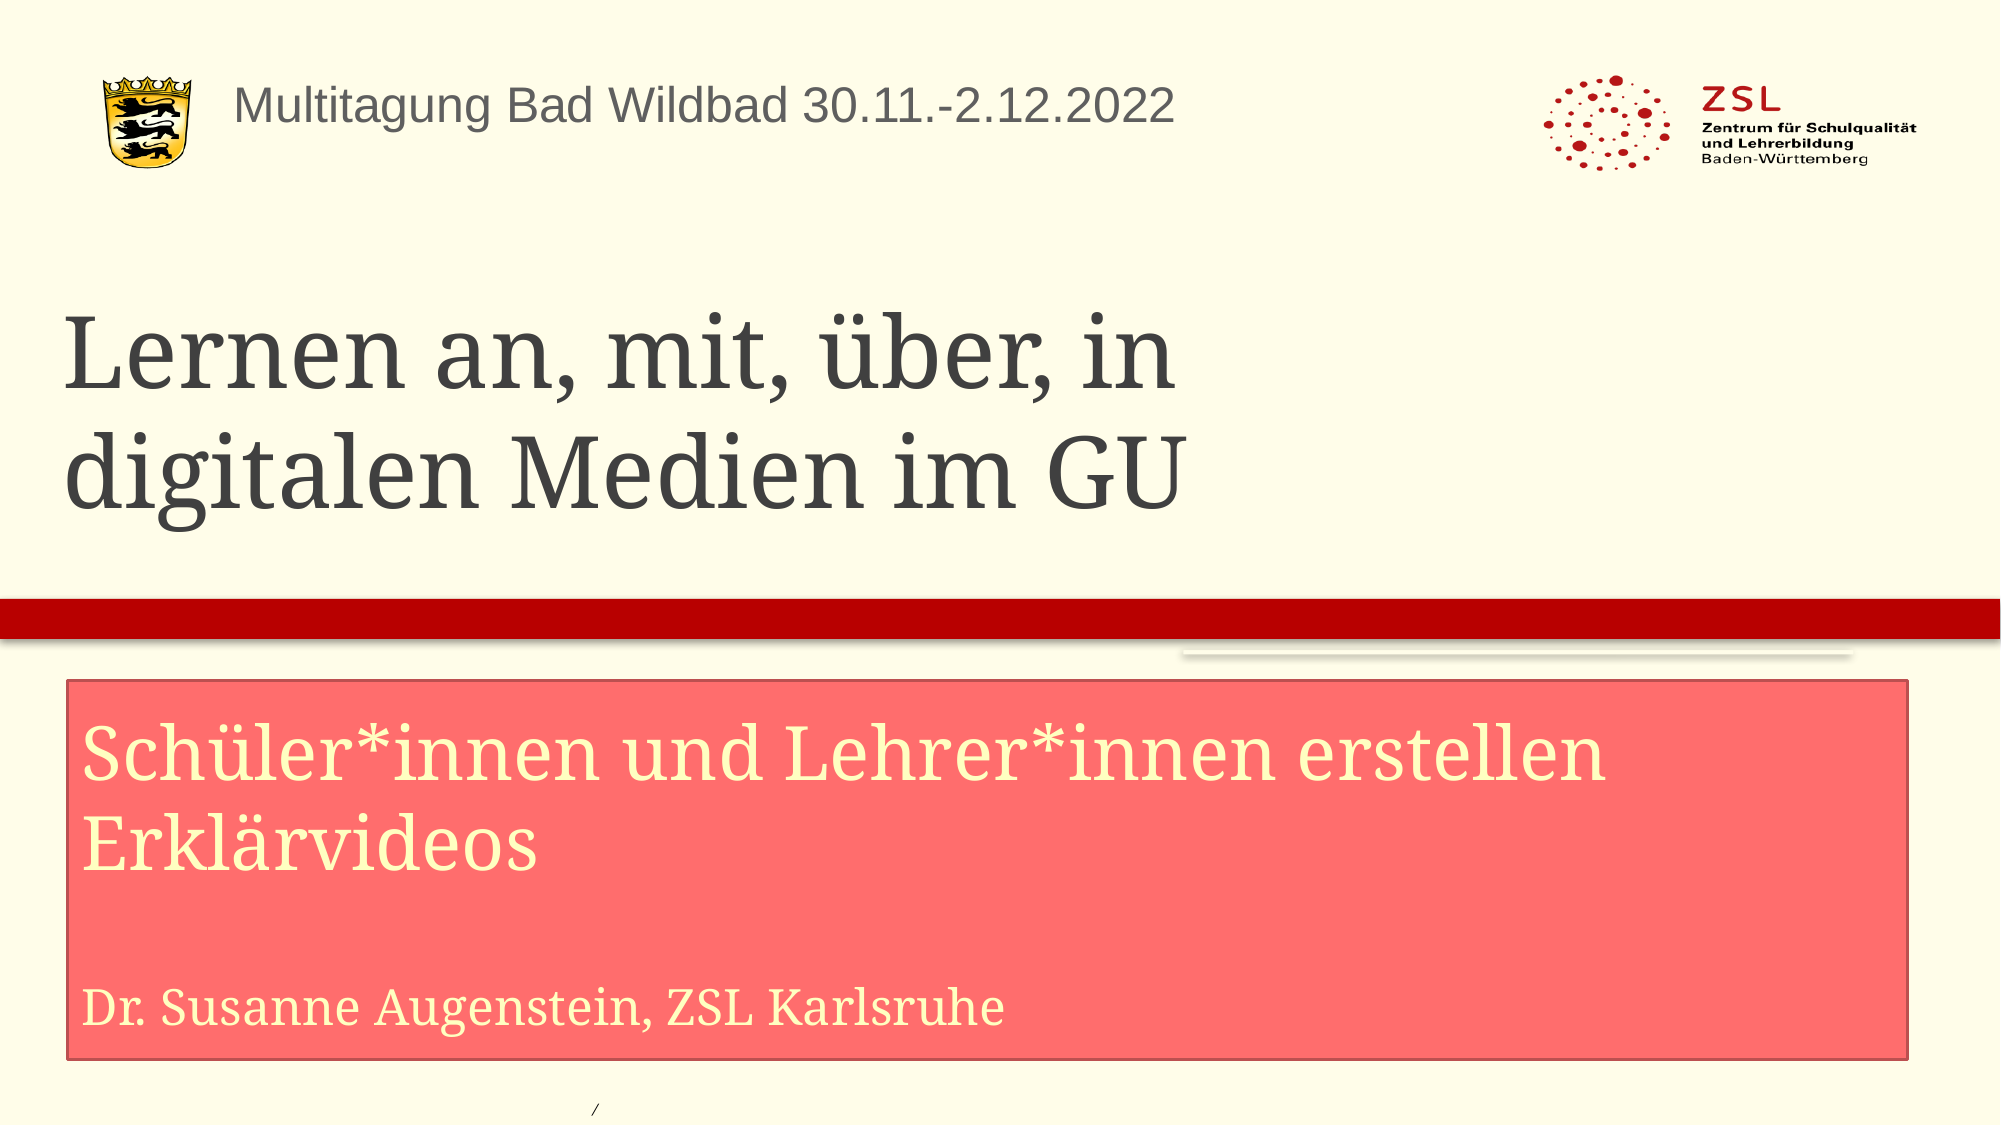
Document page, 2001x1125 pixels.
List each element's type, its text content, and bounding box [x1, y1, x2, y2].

subtitle Multitagung Bad Wildbad 30.11.-2.12.2022 [208, 65, 1556, 191]
picture [1556, 73, 1918, 172]
picture [99, 73, 196, 172]
title Lernen an, mit, über, in digitalen Medien im GU [48, 295, 1952, 537]
text_box Schüler*innen und Lehrer*innen erstellen Erklärvideos Dr. Susanne Augenstein, ZSL Karlsruhe [66, 679, 1909, 1061]
text_box / [577, 1091, 1326, 1125]
